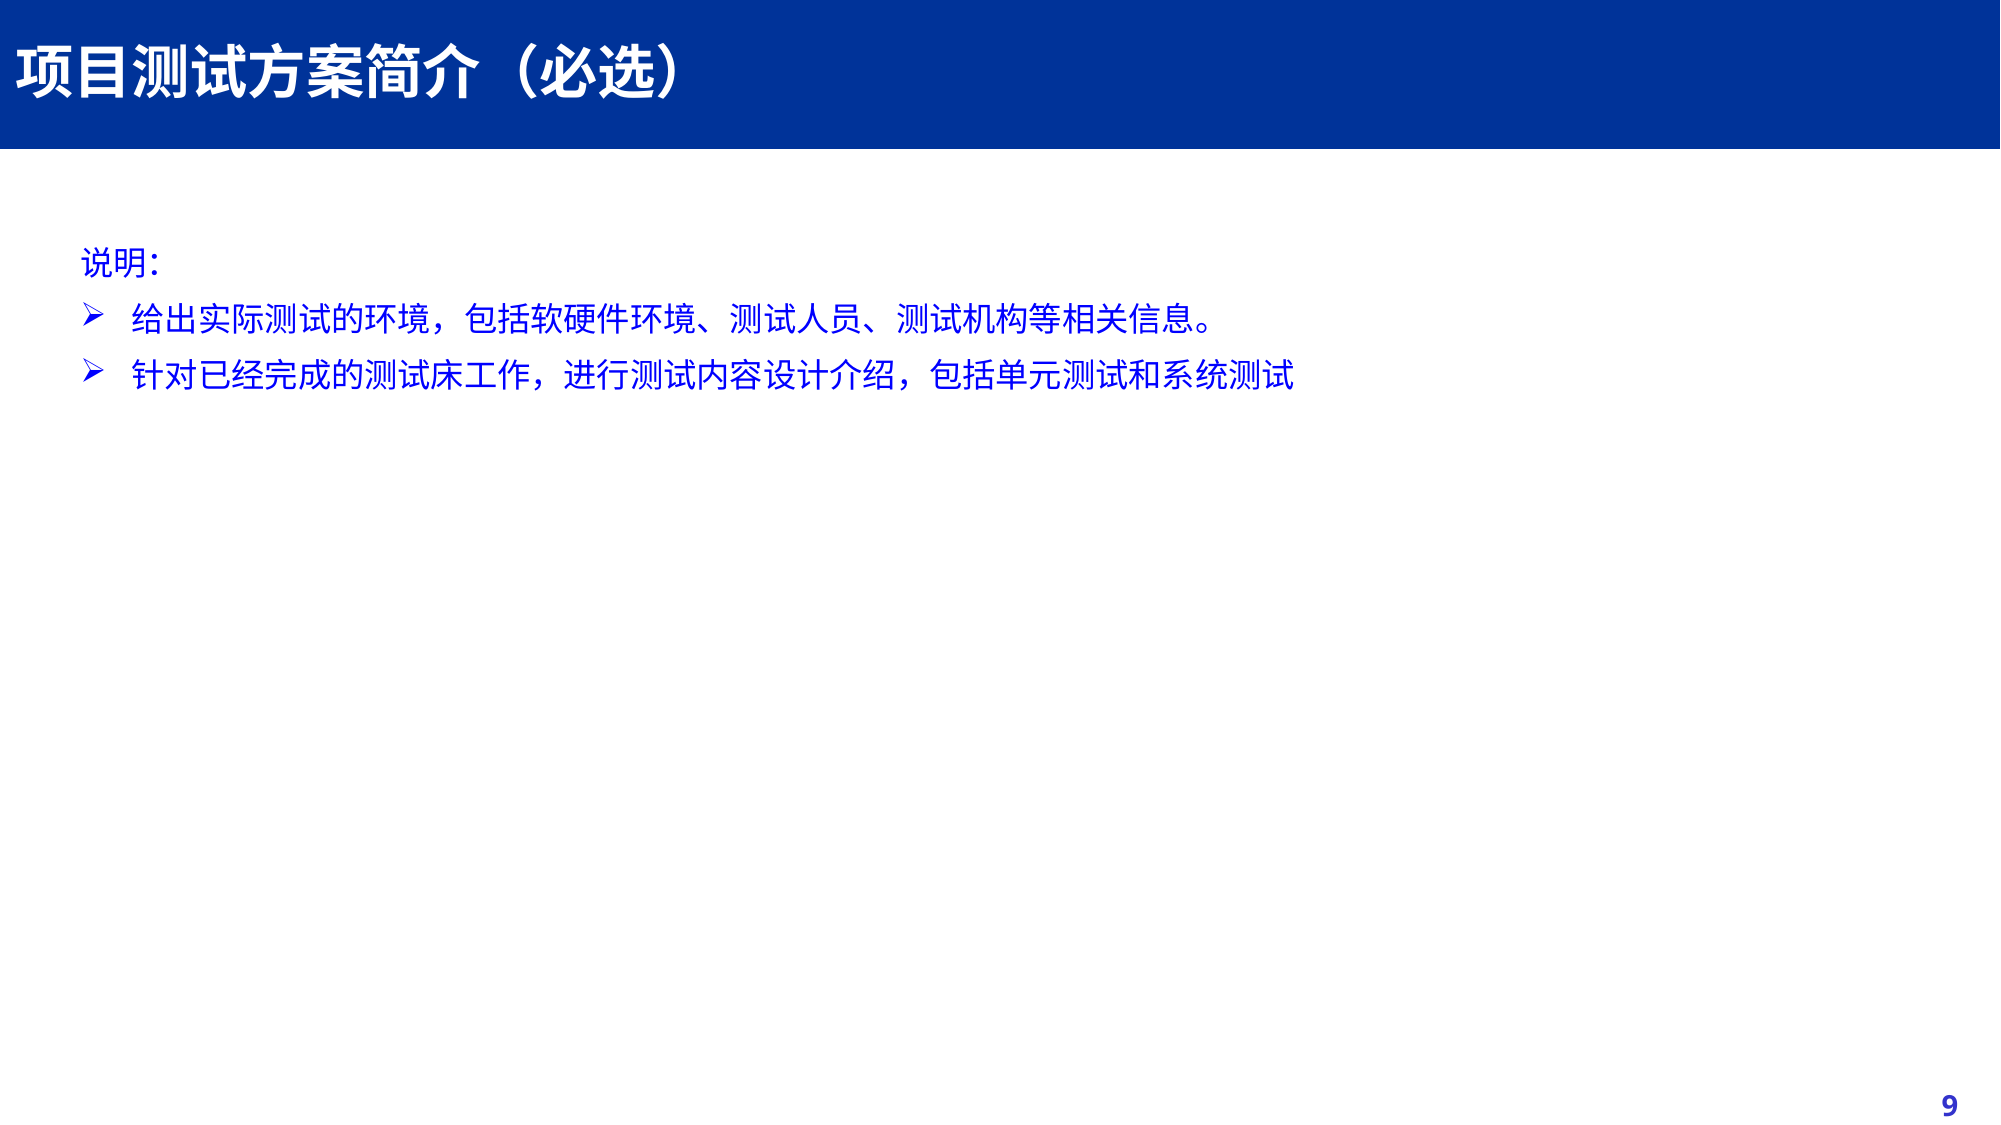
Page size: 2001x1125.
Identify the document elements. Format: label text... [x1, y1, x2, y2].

text_box 说明： 给出实际测试的环境，包括软硬件环境、测试人员、测试机构等相关信息。 针对已经完成的测试床工作，进行测试内容设计介绍，包括单元测试和系统测试 [66, 219, 1546, 634]
title 项目测试方案简介（必选） [0, 0, 2000, 145]
